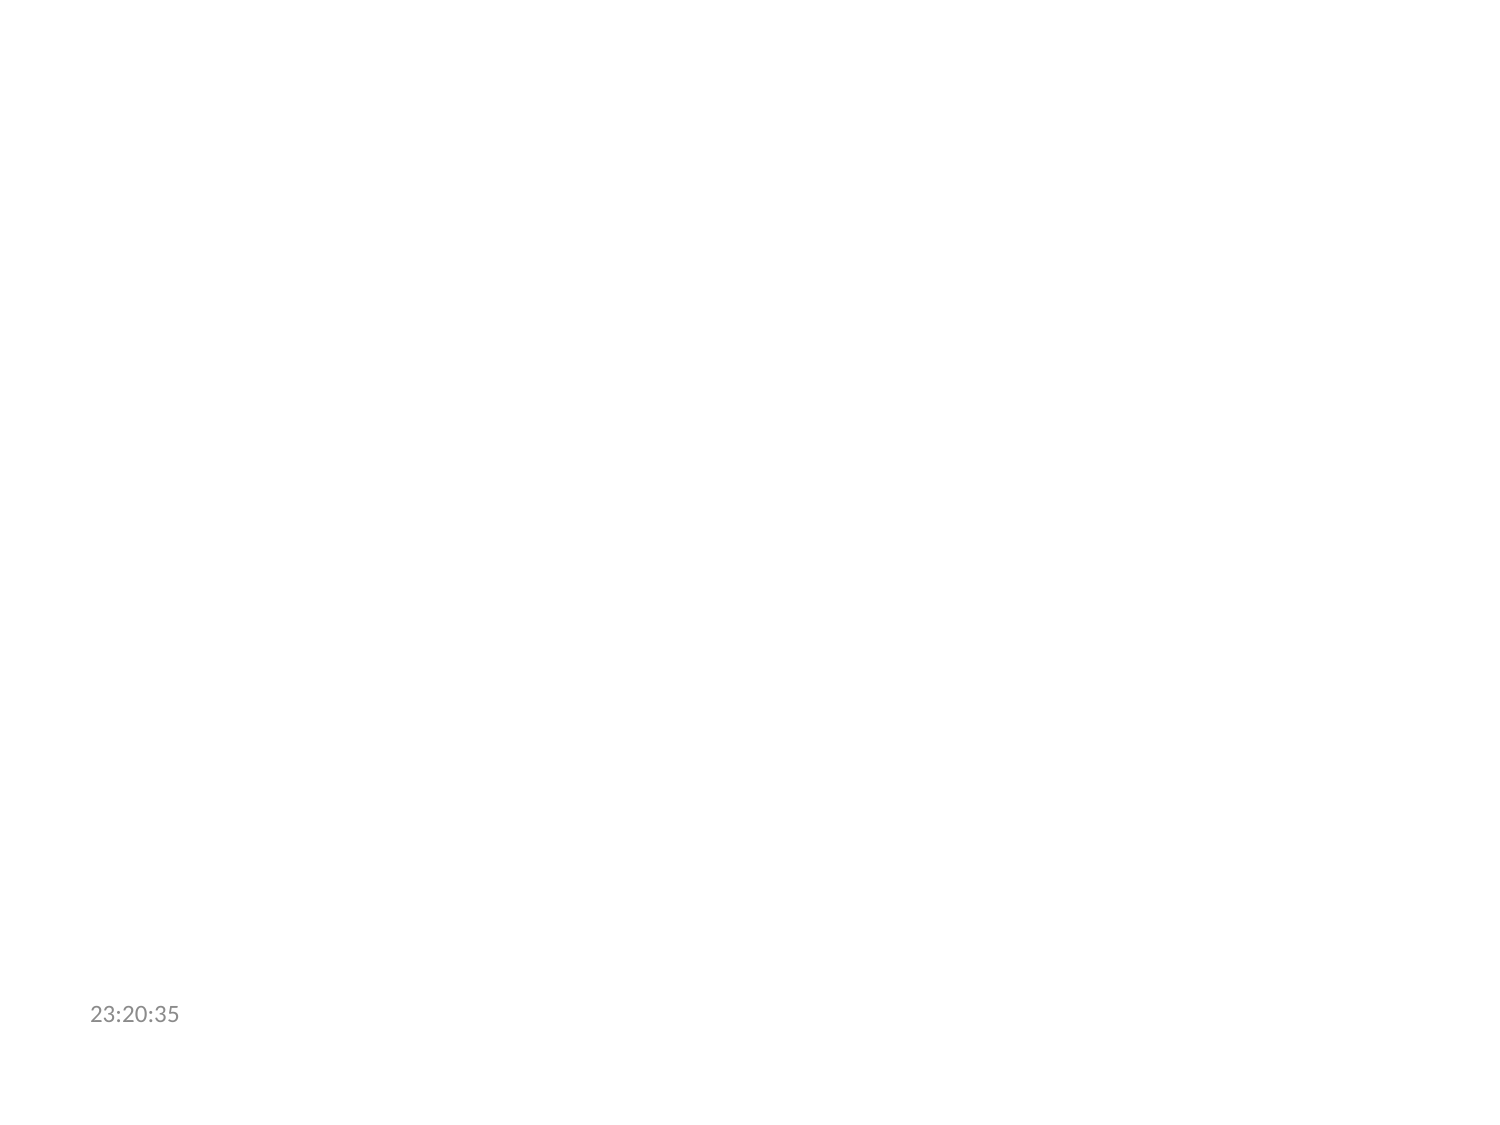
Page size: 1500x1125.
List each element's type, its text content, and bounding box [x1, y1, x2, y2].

text_box 15:35:09 [75, 982, 425, 1043]
